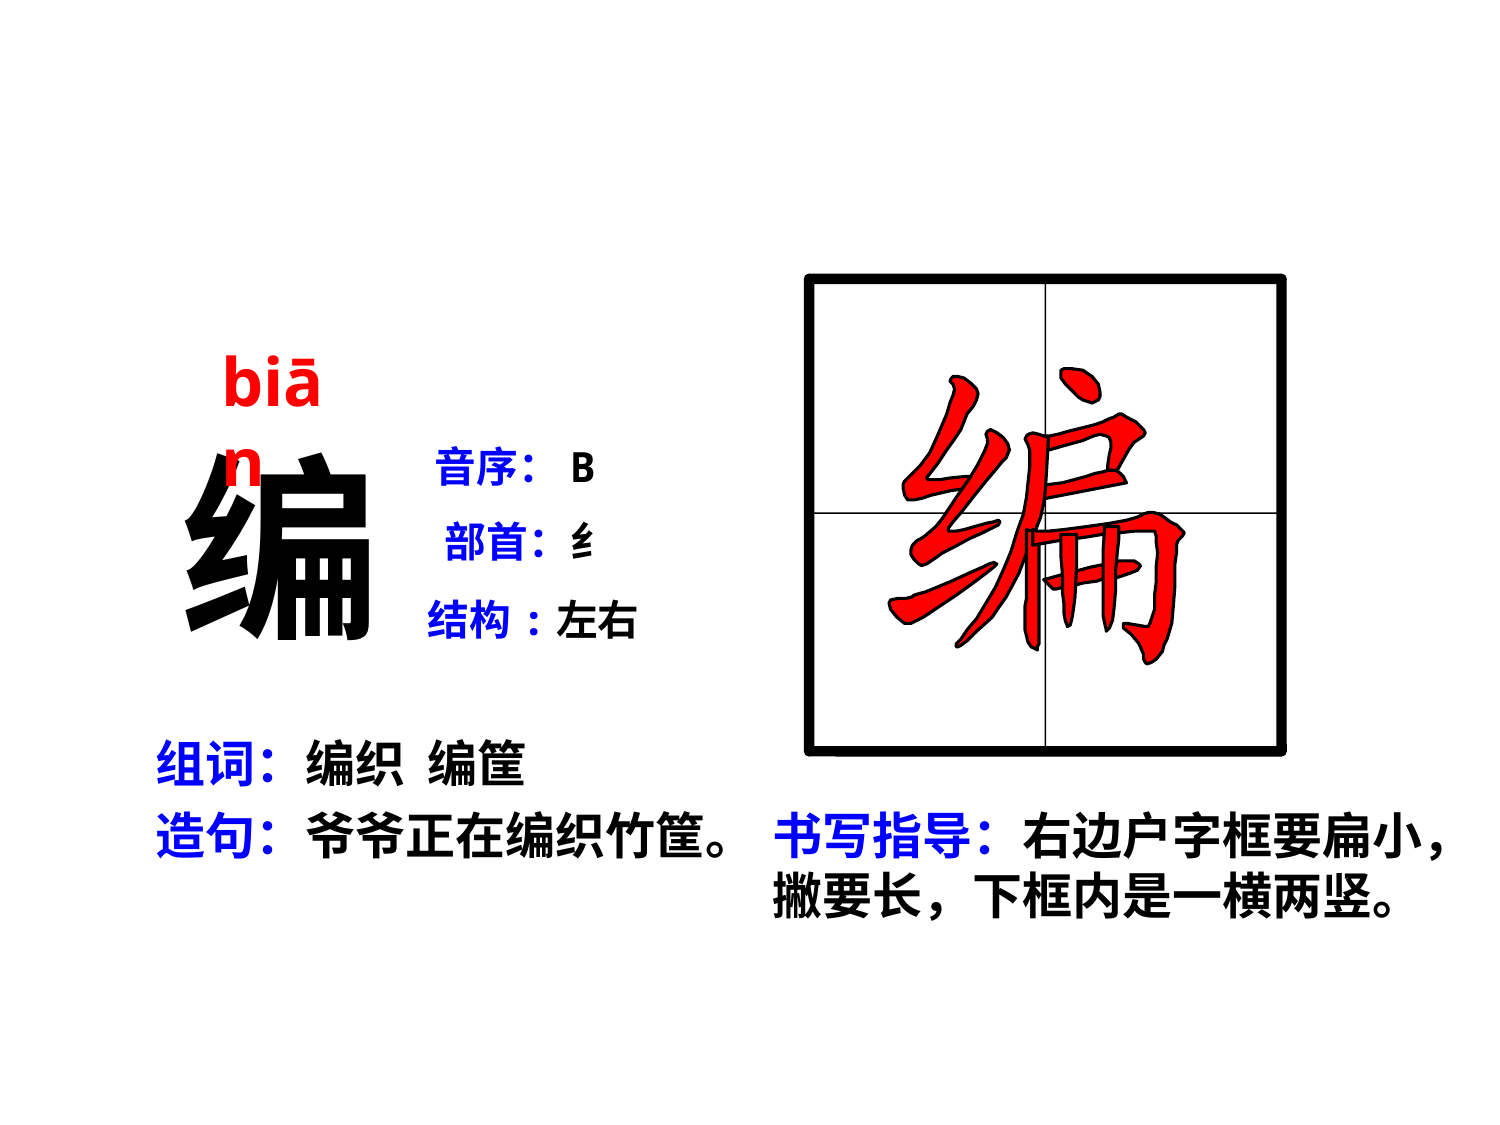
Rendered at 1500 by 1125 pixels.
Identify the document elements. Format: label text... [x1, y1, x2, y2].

text_box 部首：纟 [386, 508, 670, 574]
text_box 书写指导：右边户字框要扁小，撇要长，下框内是一横两竖。 [757, 796, 1450, 932]
text_box 结构:左右 [363, 586, 705, 651]
text_box 音序：B [350, 433, 680, 499]
text_box 编 [165, 417, 385, 673]
text_box biān [206, 332, 364, 508]
text_box 造句：爷爷正在编织竹筐。 [140, 796, 738, 872]
text_box 组词：编织 编筐 [140, 725, 638, 796]
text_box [808, 278, 1282, 752]
